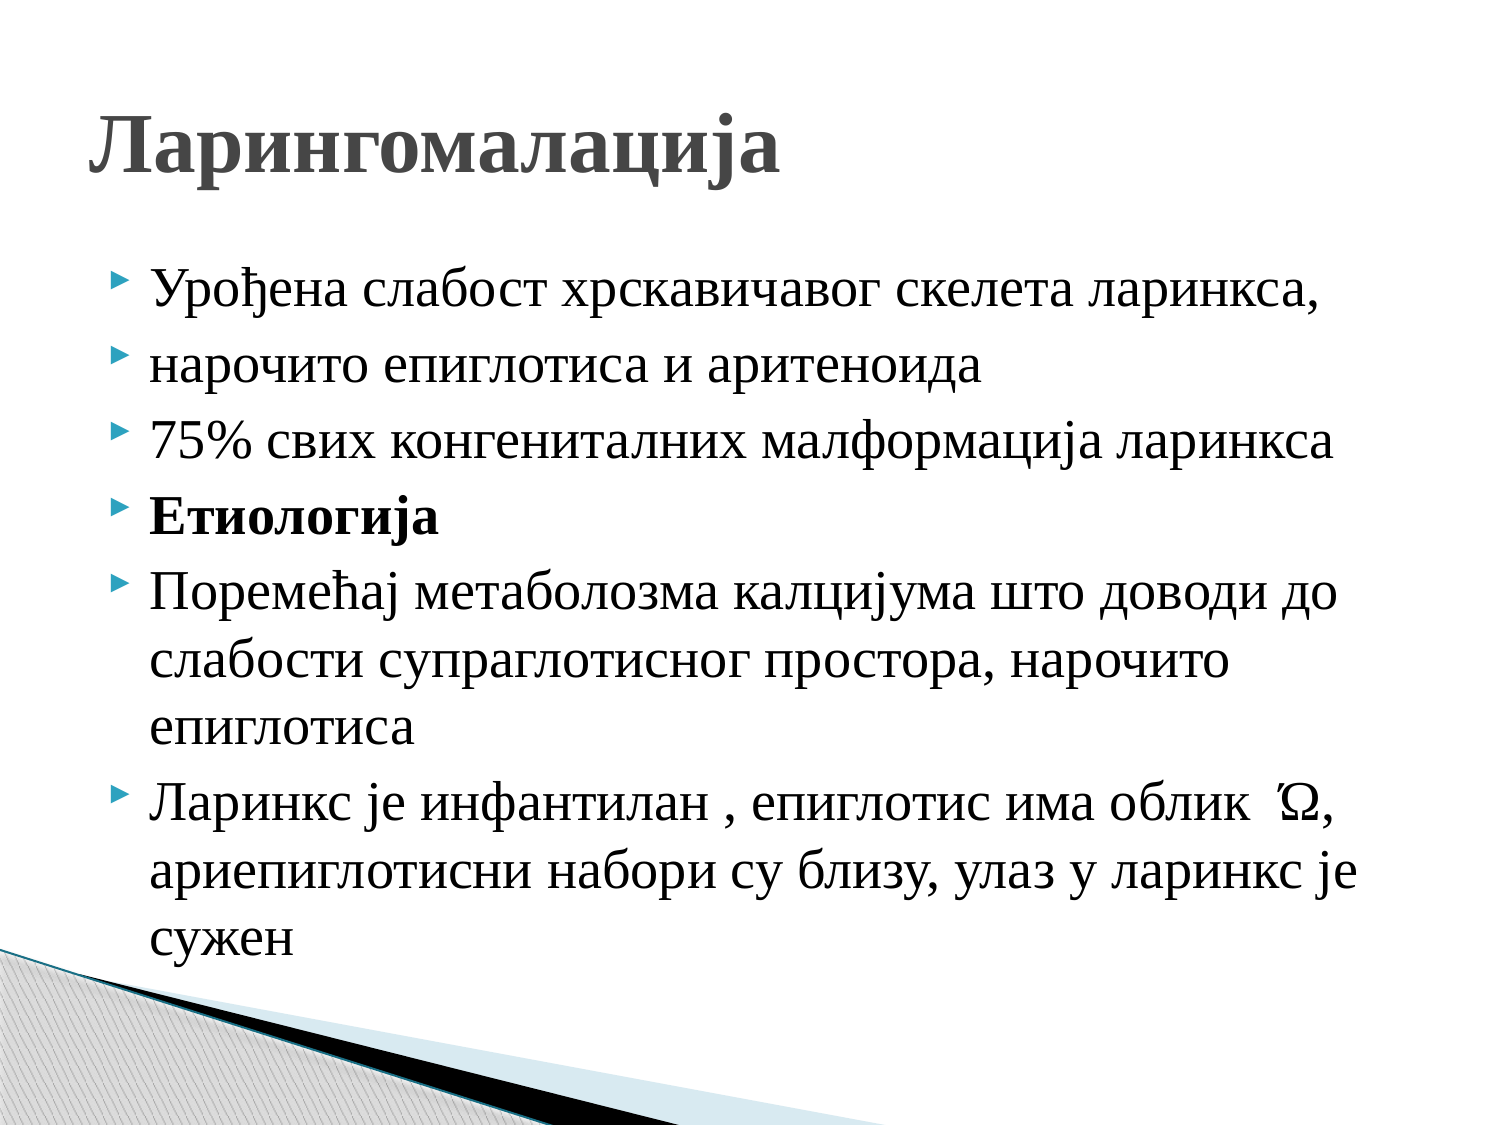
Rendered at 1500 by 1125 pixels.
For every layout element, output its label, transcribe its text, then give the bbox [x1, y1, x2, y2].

list Урођена слабост хрскавичавог скелета ларинкса, нарочито епиглотиса и аритеноида 75% свих конгениталних малформација ларинкса Етиологија Поремећај метаболозма калцијума што доводи до слабости супраглотисног простора, нарочито епиглотиса Ларинкс је инфантилан , епиглотис има облик Ώ, ариепиглотисни набори су близу, улаз у ларинкс је сужен [75, 243, 1425, 986]
title Ларингомалација [75, 45, 1425, 233]
